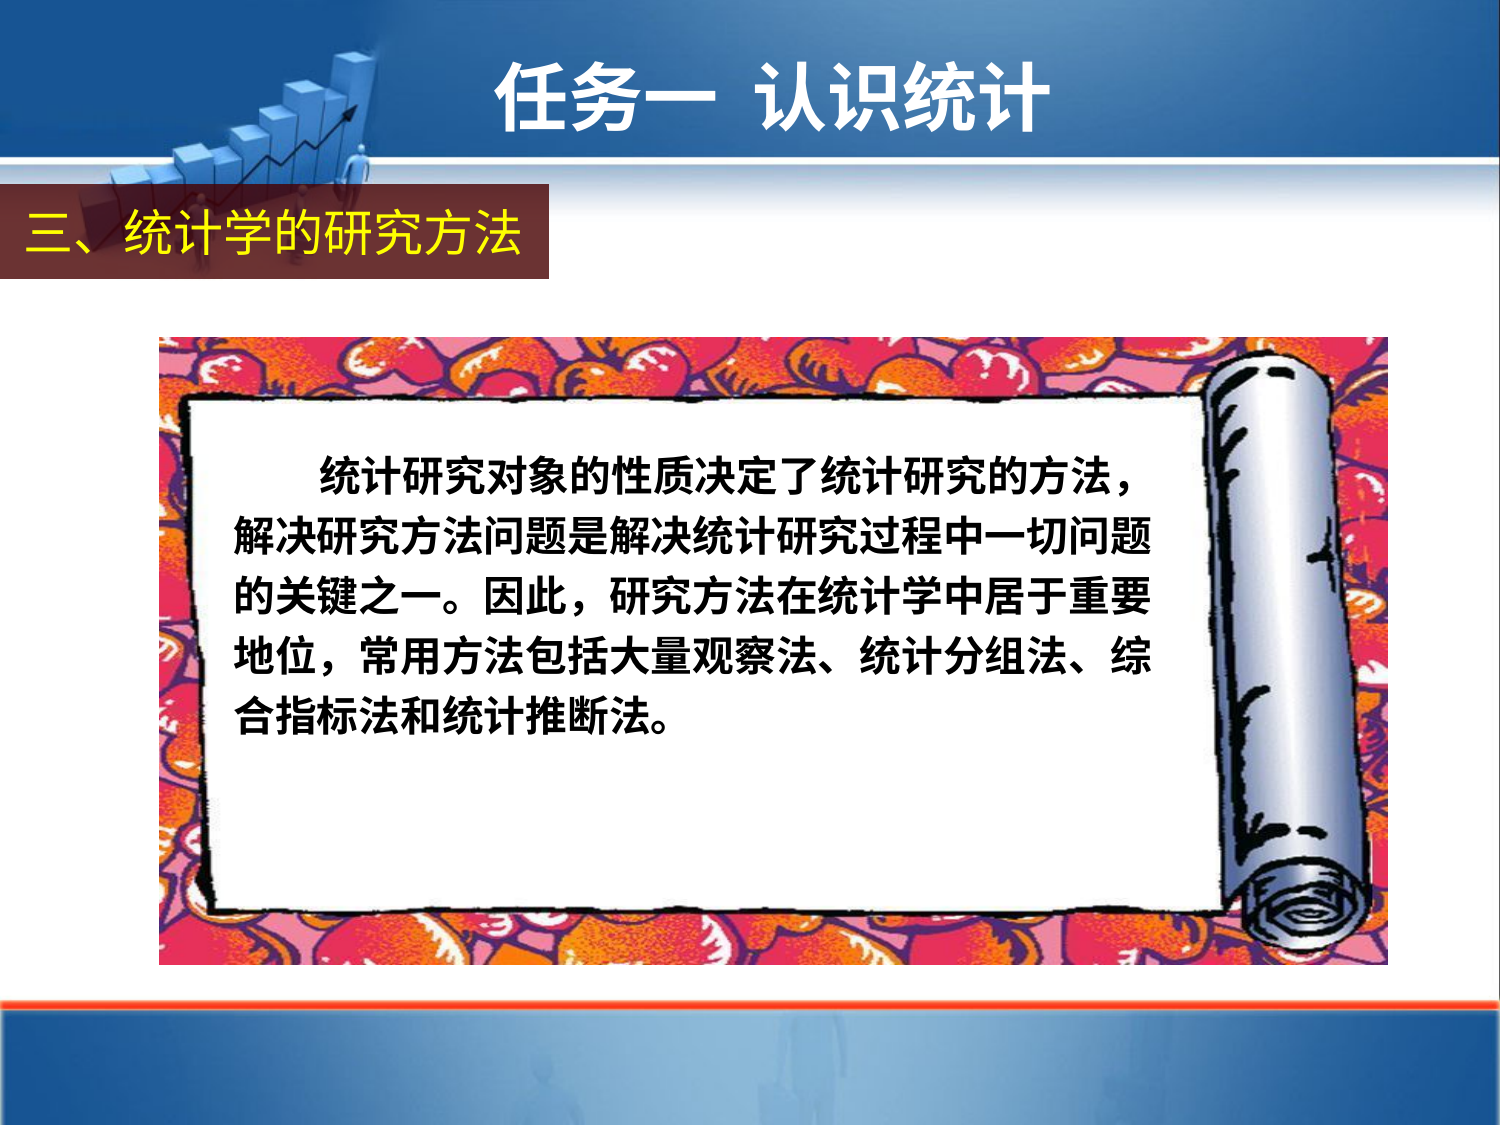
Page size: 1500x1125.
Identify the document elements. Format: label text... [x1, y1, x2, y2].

picture [0, 0, 1500, 1125]
text_box 任务一 认识统计 [478, 42, 1500, 148]
text_box 三、统计学的研究方法 [0, 184, 549, 279]
